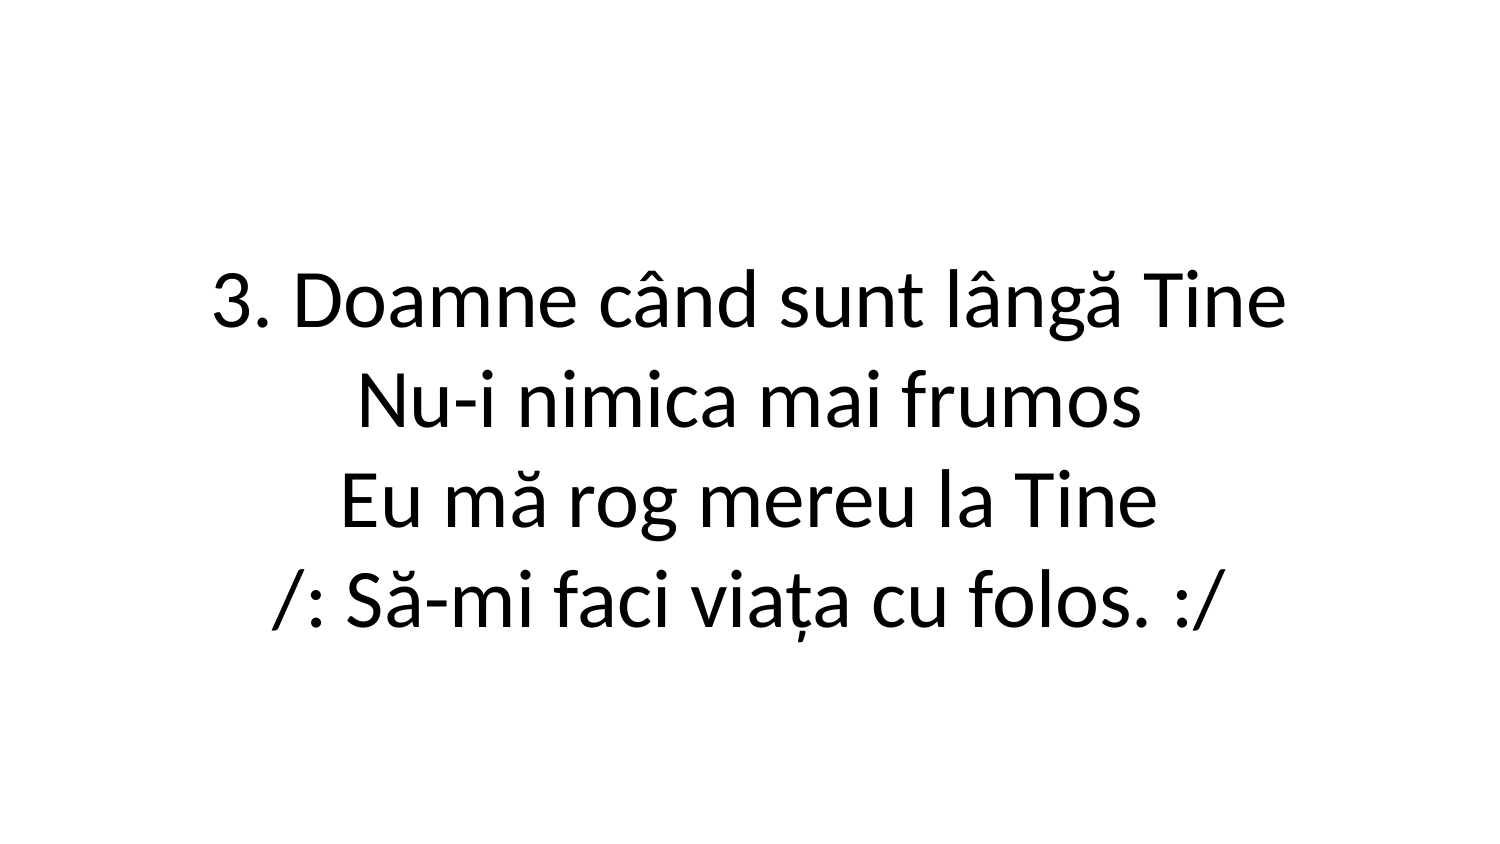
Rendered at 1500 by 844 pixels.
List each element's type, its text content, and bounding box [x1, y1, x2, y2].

text_box 3. Doamne când sunt lângă Tine Nu-i nimica mai frumos Eu mă rog mereu la Tine /: Să-mi faci viața cu folos. :/ [195, 192, 1305, 652]
